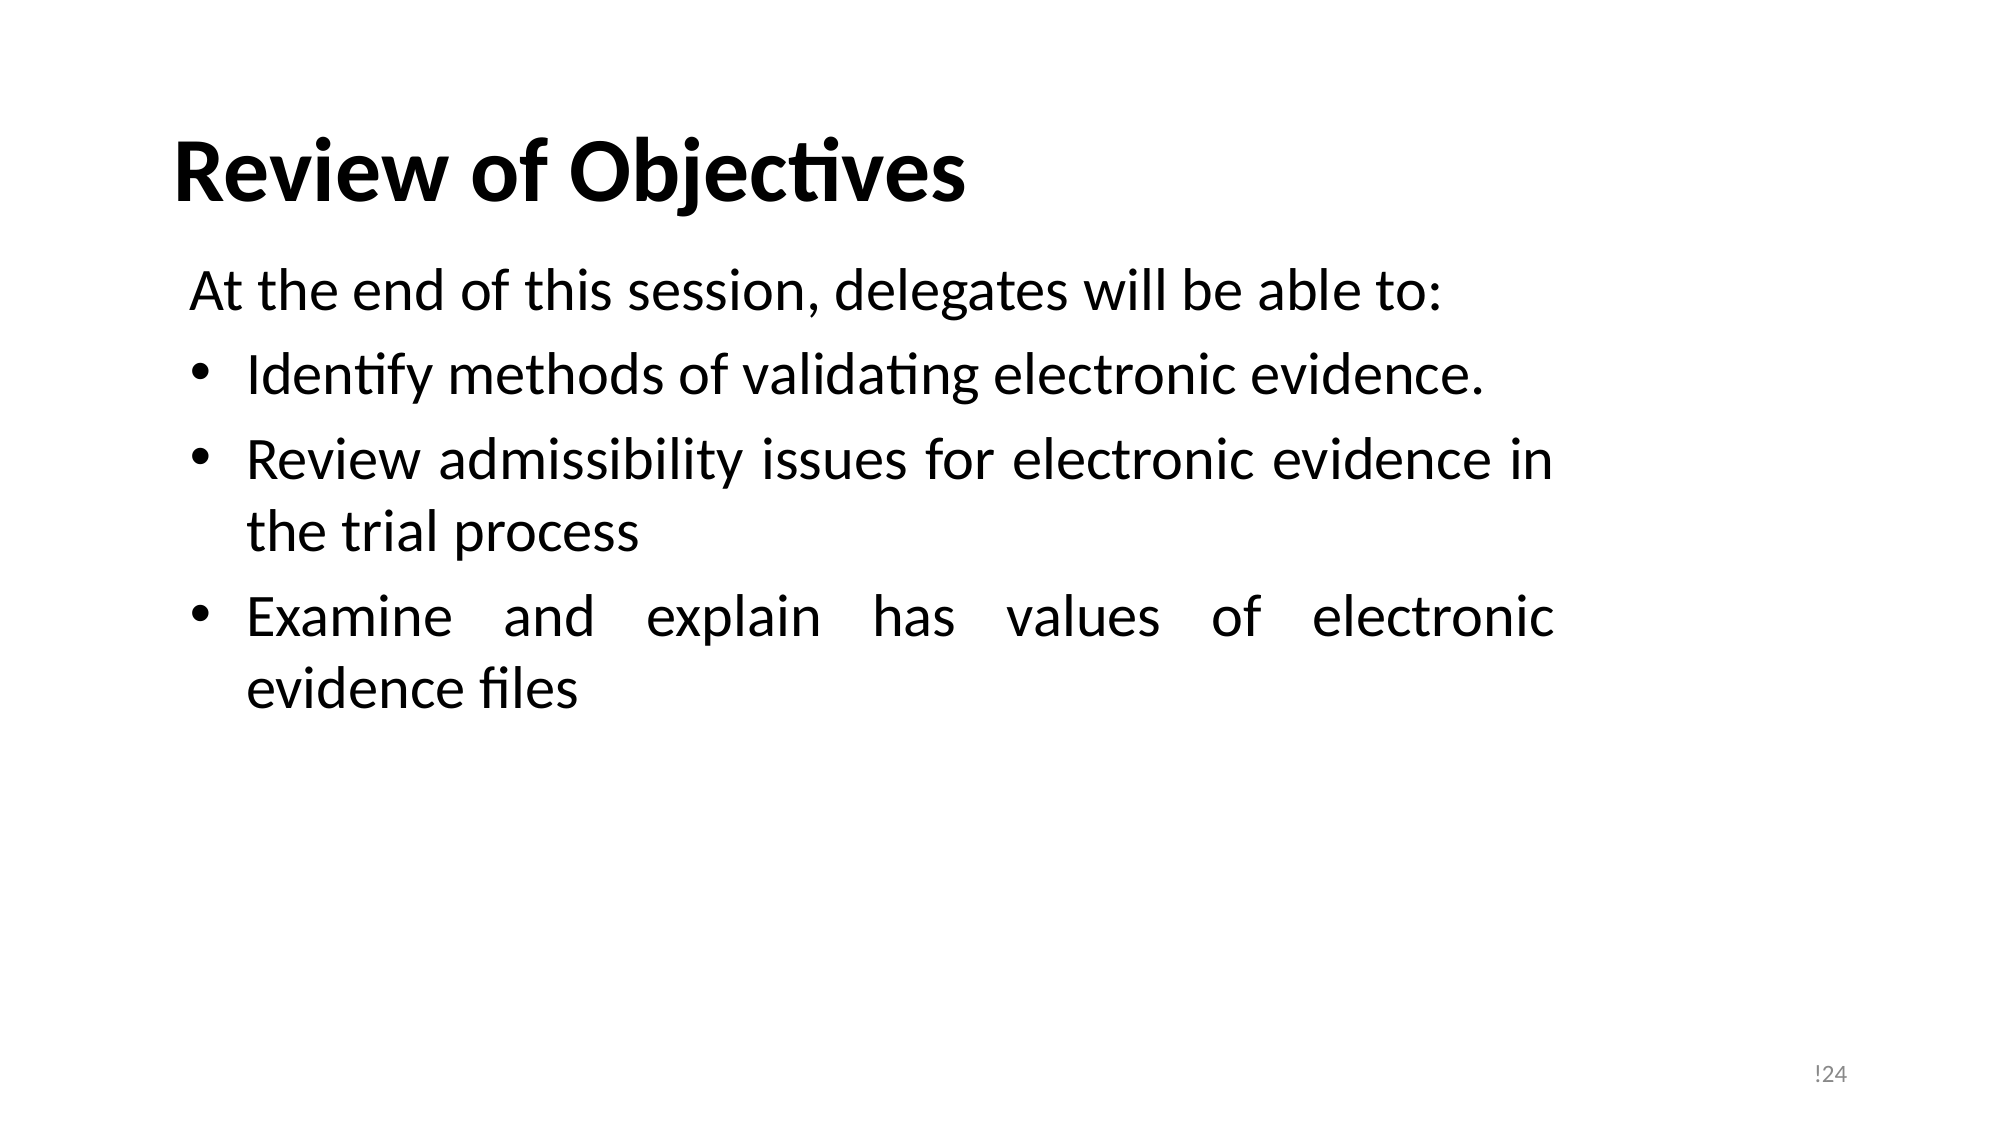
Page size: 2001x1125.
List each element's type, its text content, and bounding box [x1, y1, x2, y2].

slide_number !24 [1412, 1042, 1863, 1103]
title Review of Objectives [158, 108, 1509, 236]
text_box At the end of this session, delegates will be able to: Identify methods of validating electronic evidence. Review admissibility issues for electronic evidence in the trial process Examine and explain has values of electronic evidence files [174, 242, 1572, 1036]
